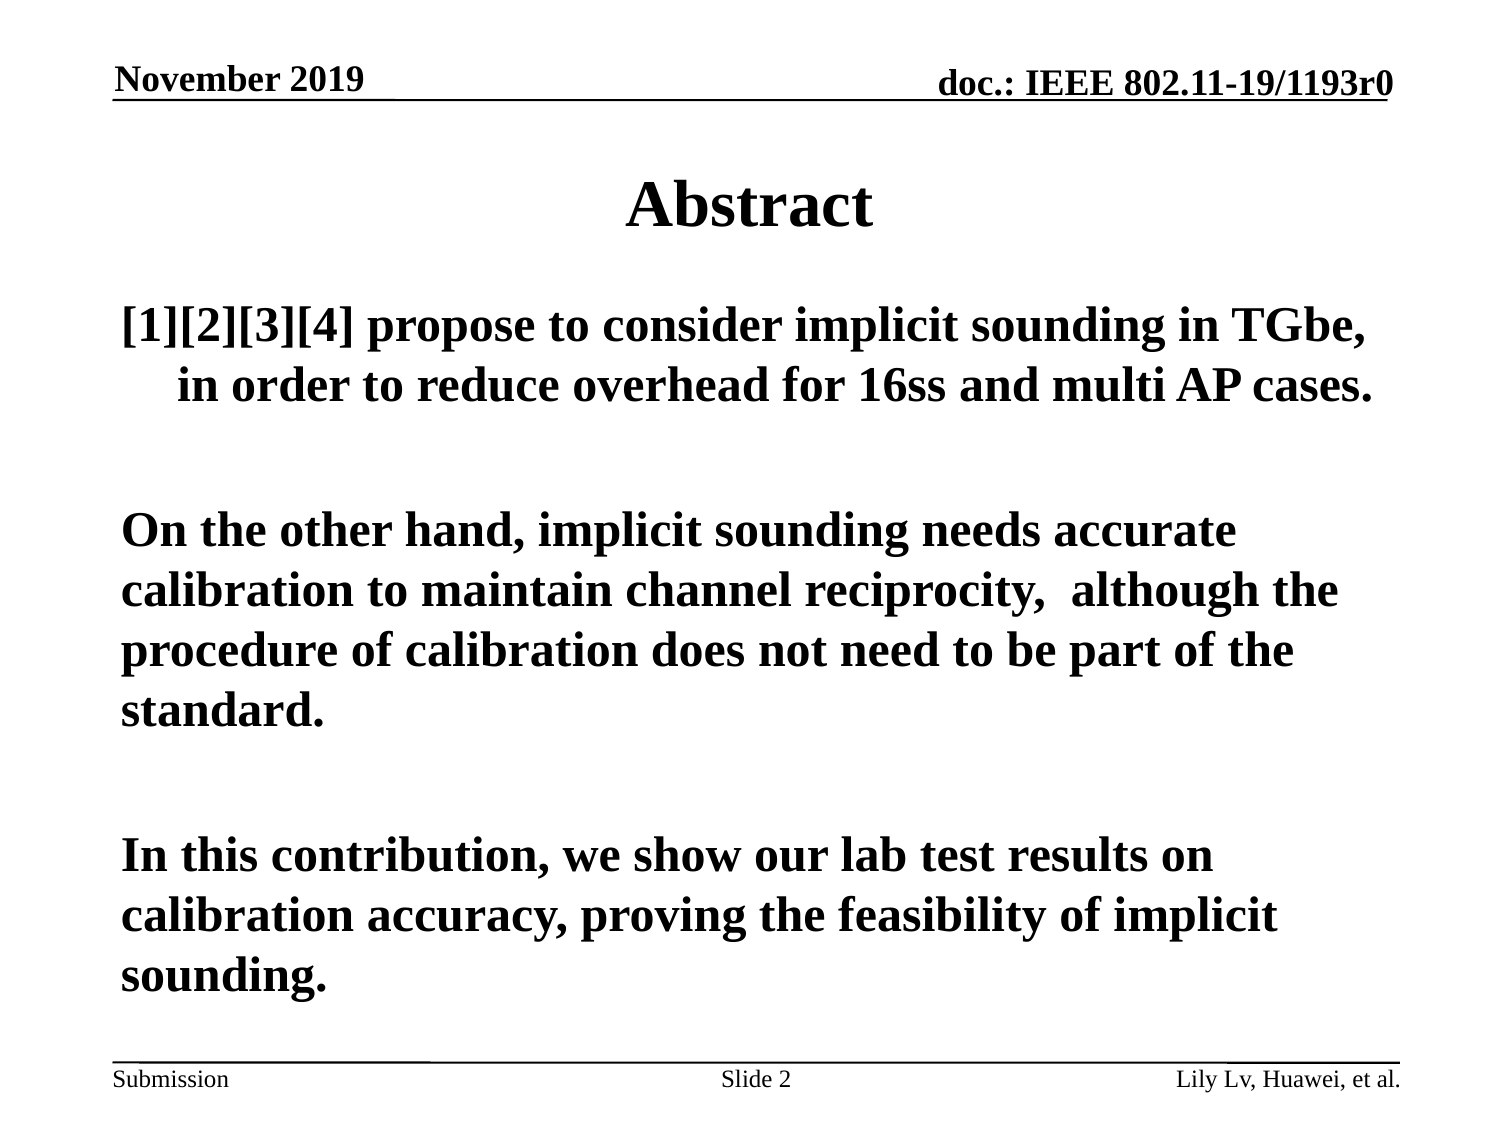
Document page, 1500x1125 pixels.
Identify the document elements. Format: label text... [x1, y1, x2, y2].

list [1][2][3][4] propose to consider implicit sounding in TGbe, in order to reduce overhead for 16ss and multi AP cases. On the other hand, implicit sounding needs accurate calibration to maintain channel reciprocity, although the procedure of calibration does not need to be part of the standard. In this contribution, we show our lab test results on calibration accuracy, proving the feasibility of implicit sounding. [105, 283, 1412, 959]
slide_number Slide 2 [712, 1061, 800, 1123]
footer Lily Lv, Huawei, et al. [902, 1061, 1402, 1093]
title Abstract [112, 112, 1388, 283]
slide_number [114, 54, 493, 100]
